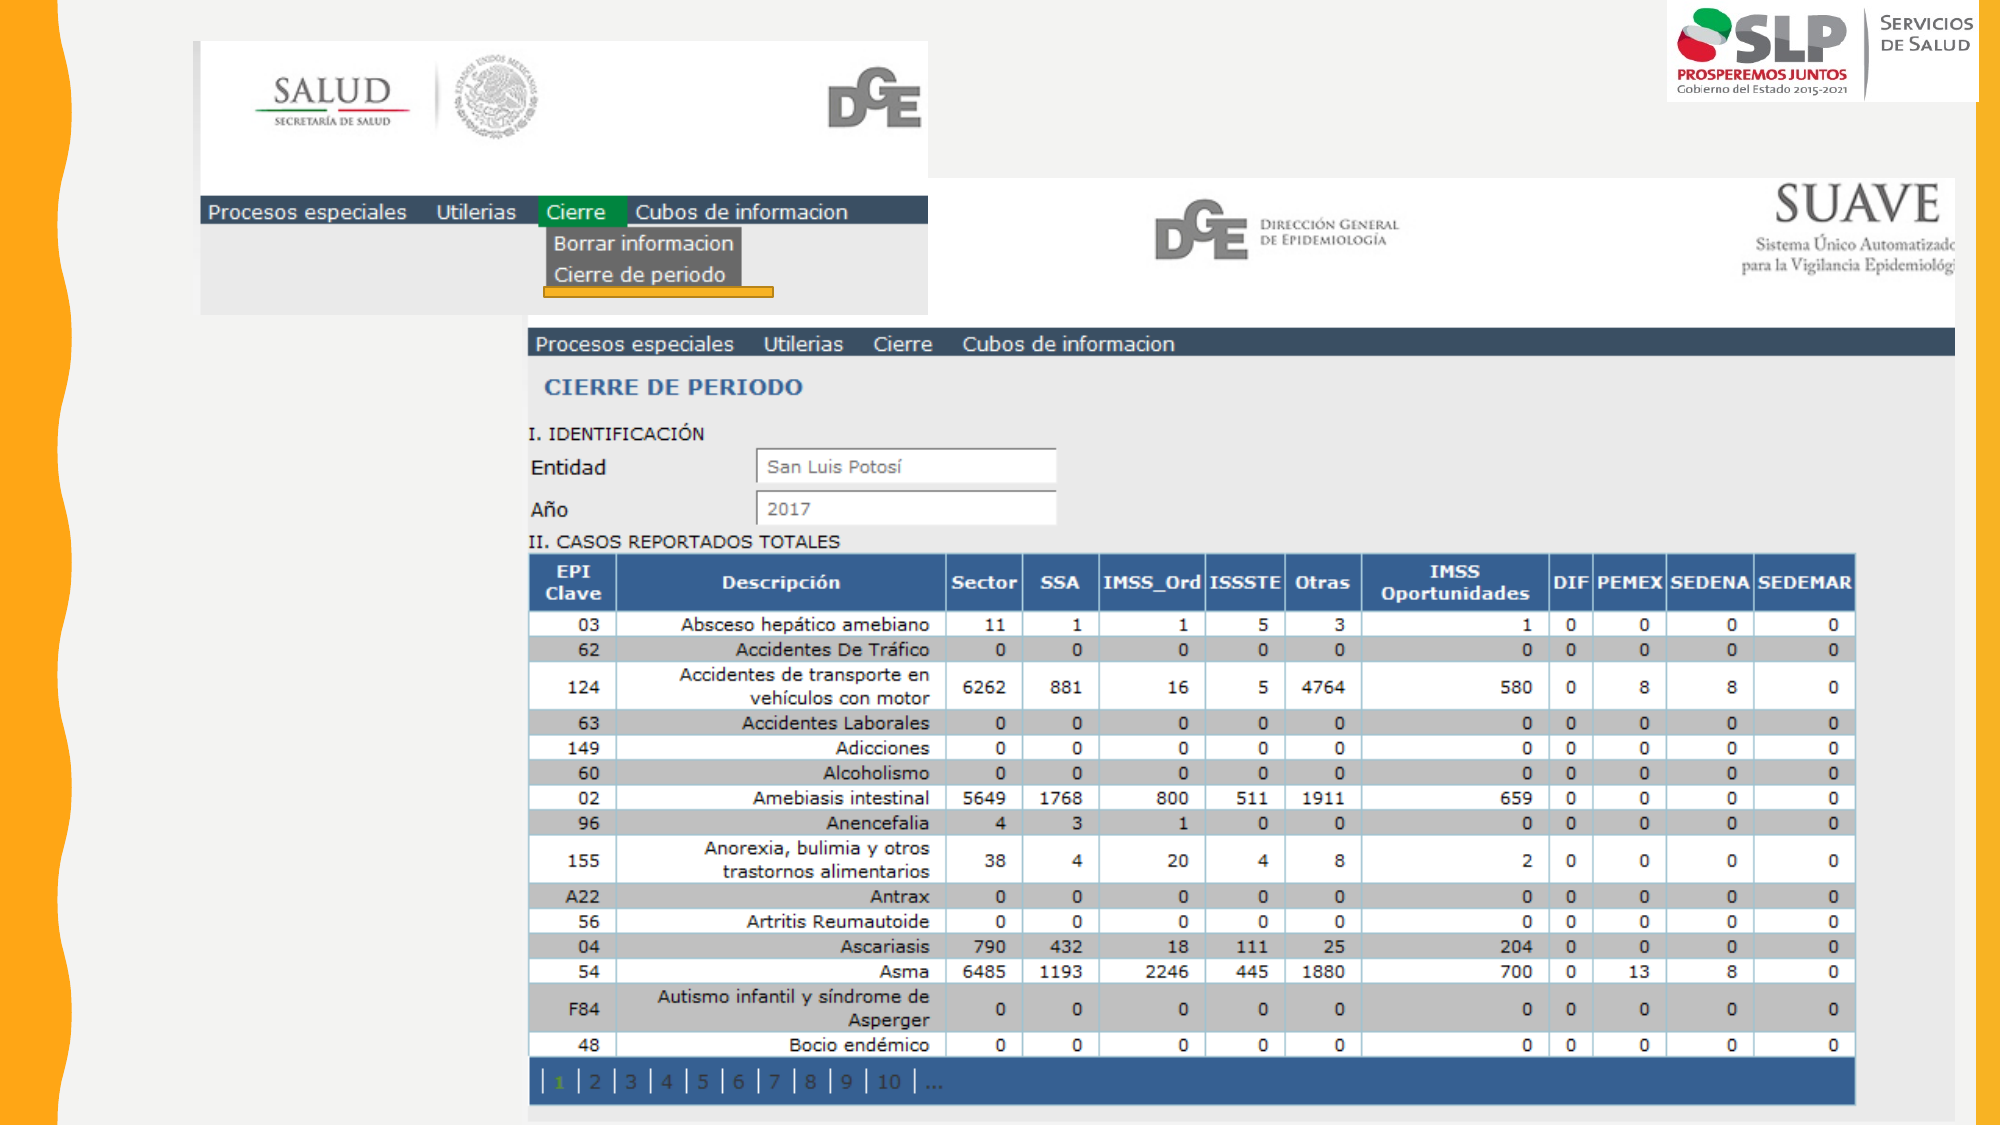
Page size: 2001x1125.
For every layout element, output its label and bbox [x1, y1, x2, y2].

picture [1667, 0, 1979, 102]
picture [193, 41, 1955, 1125]
